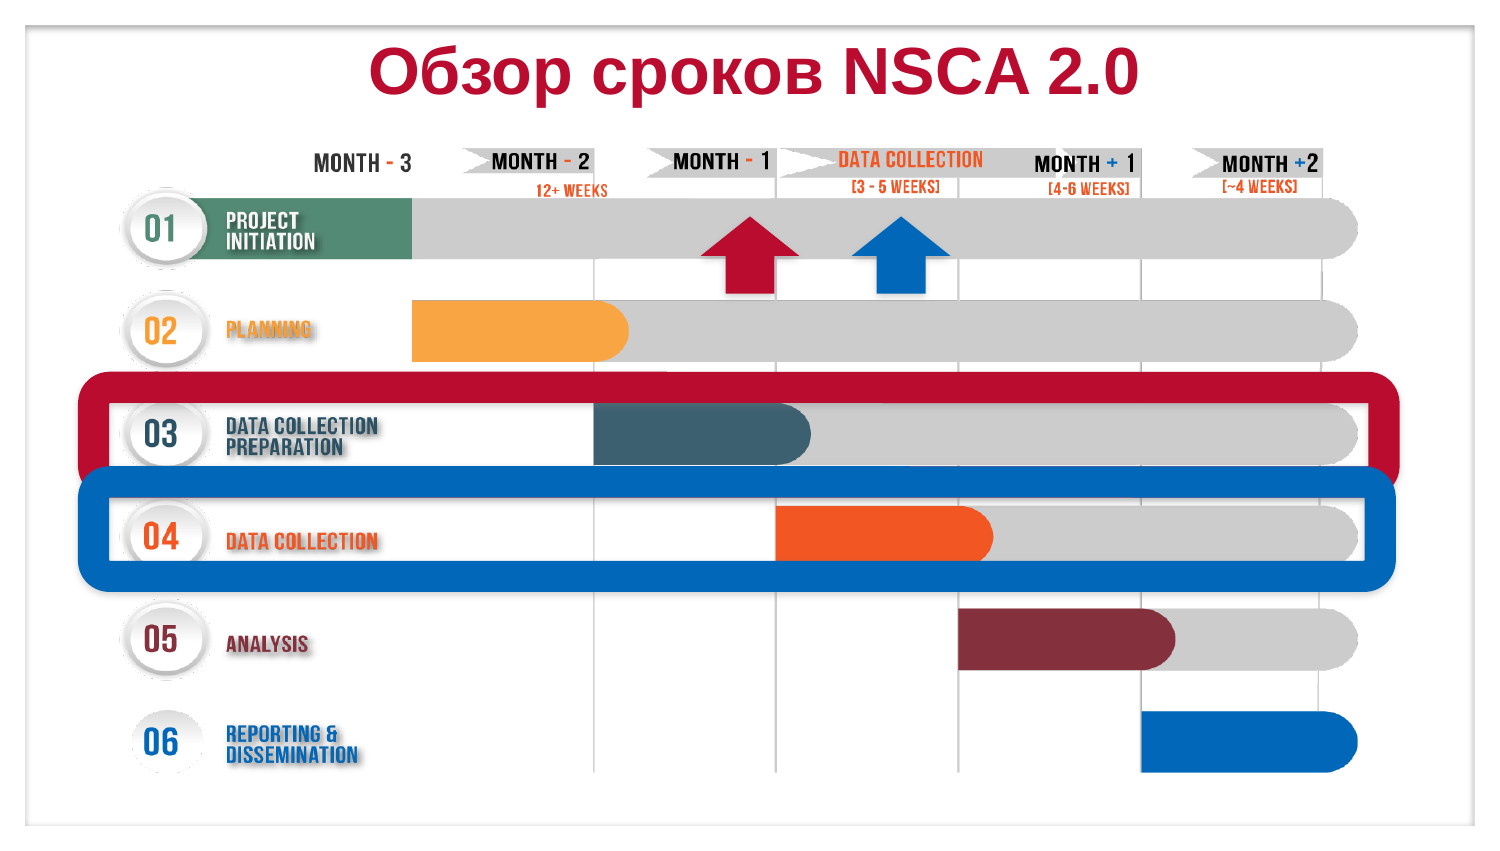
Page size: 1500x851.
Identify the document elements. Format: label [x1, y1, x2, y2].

list [0, 20, 1500, 851]
